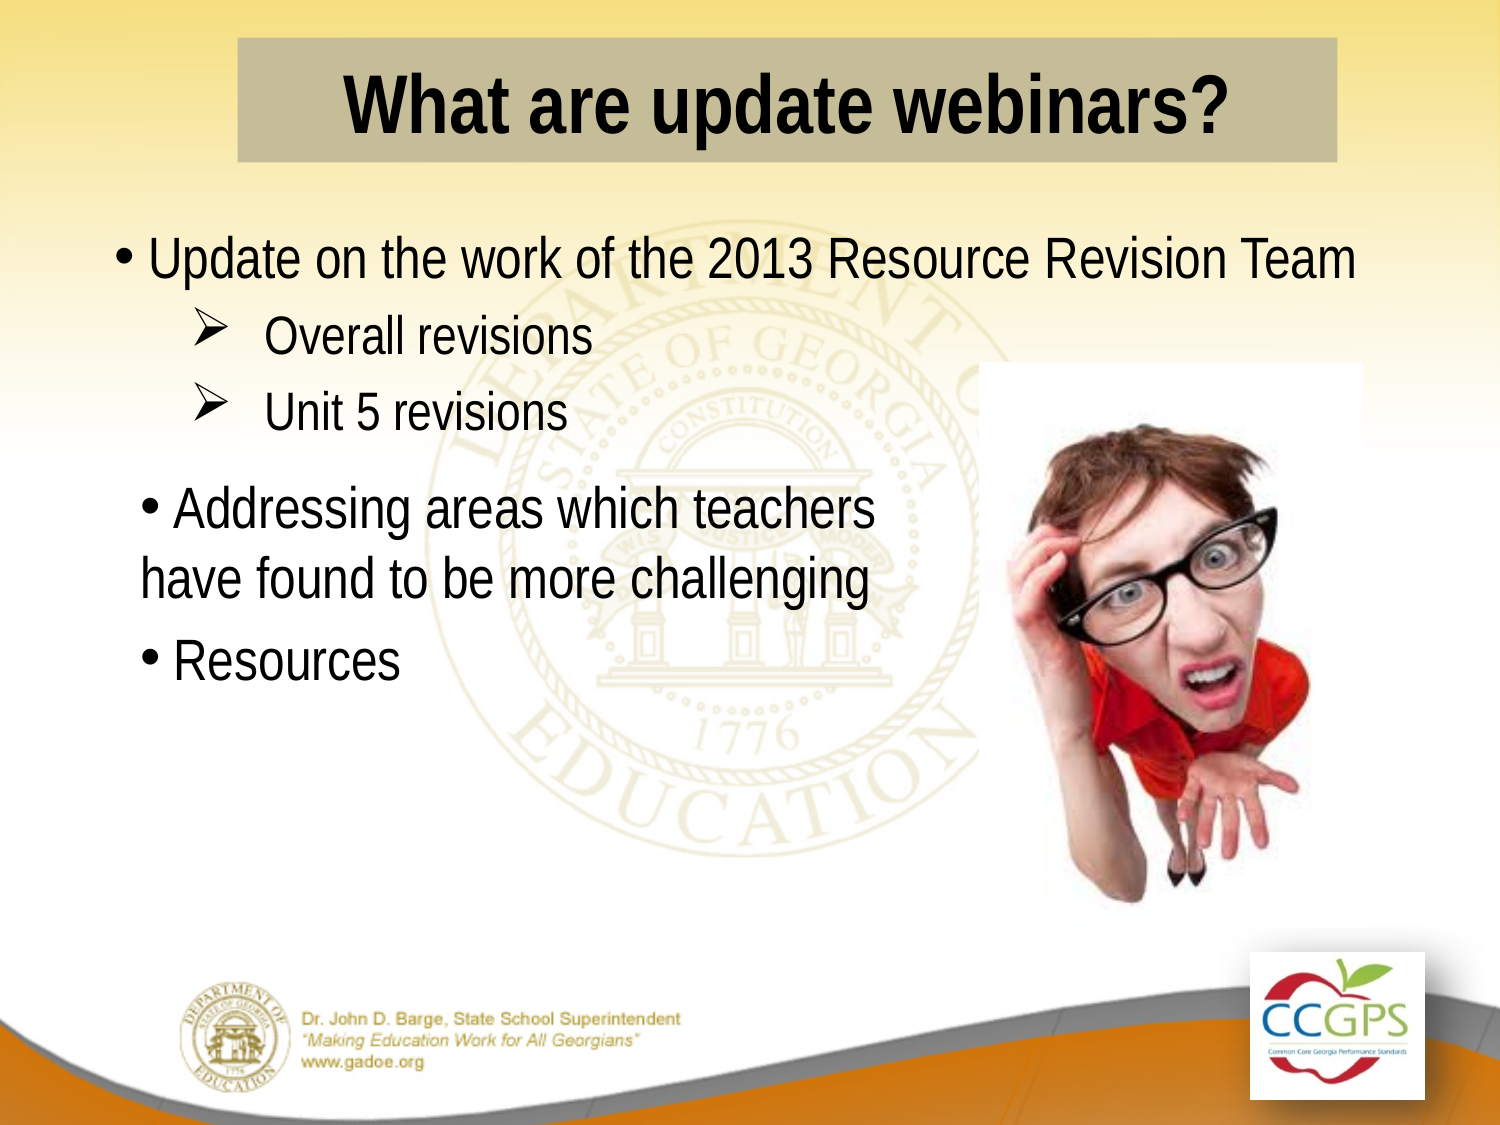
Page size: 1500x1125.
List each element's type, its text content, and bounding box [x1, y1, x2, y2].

picture [0, 0, 1500, 1125]
title What are update webinars? [237, 37, 1338, 163]
subtitle Update on the work of the 2013 Resource Revision Team Overall revisions Unit 5 revisions [24, 212, 1500, 463]
text_box Addressing areas which teachers have found to be more challenging Resources [49, 462, 950, 725]
